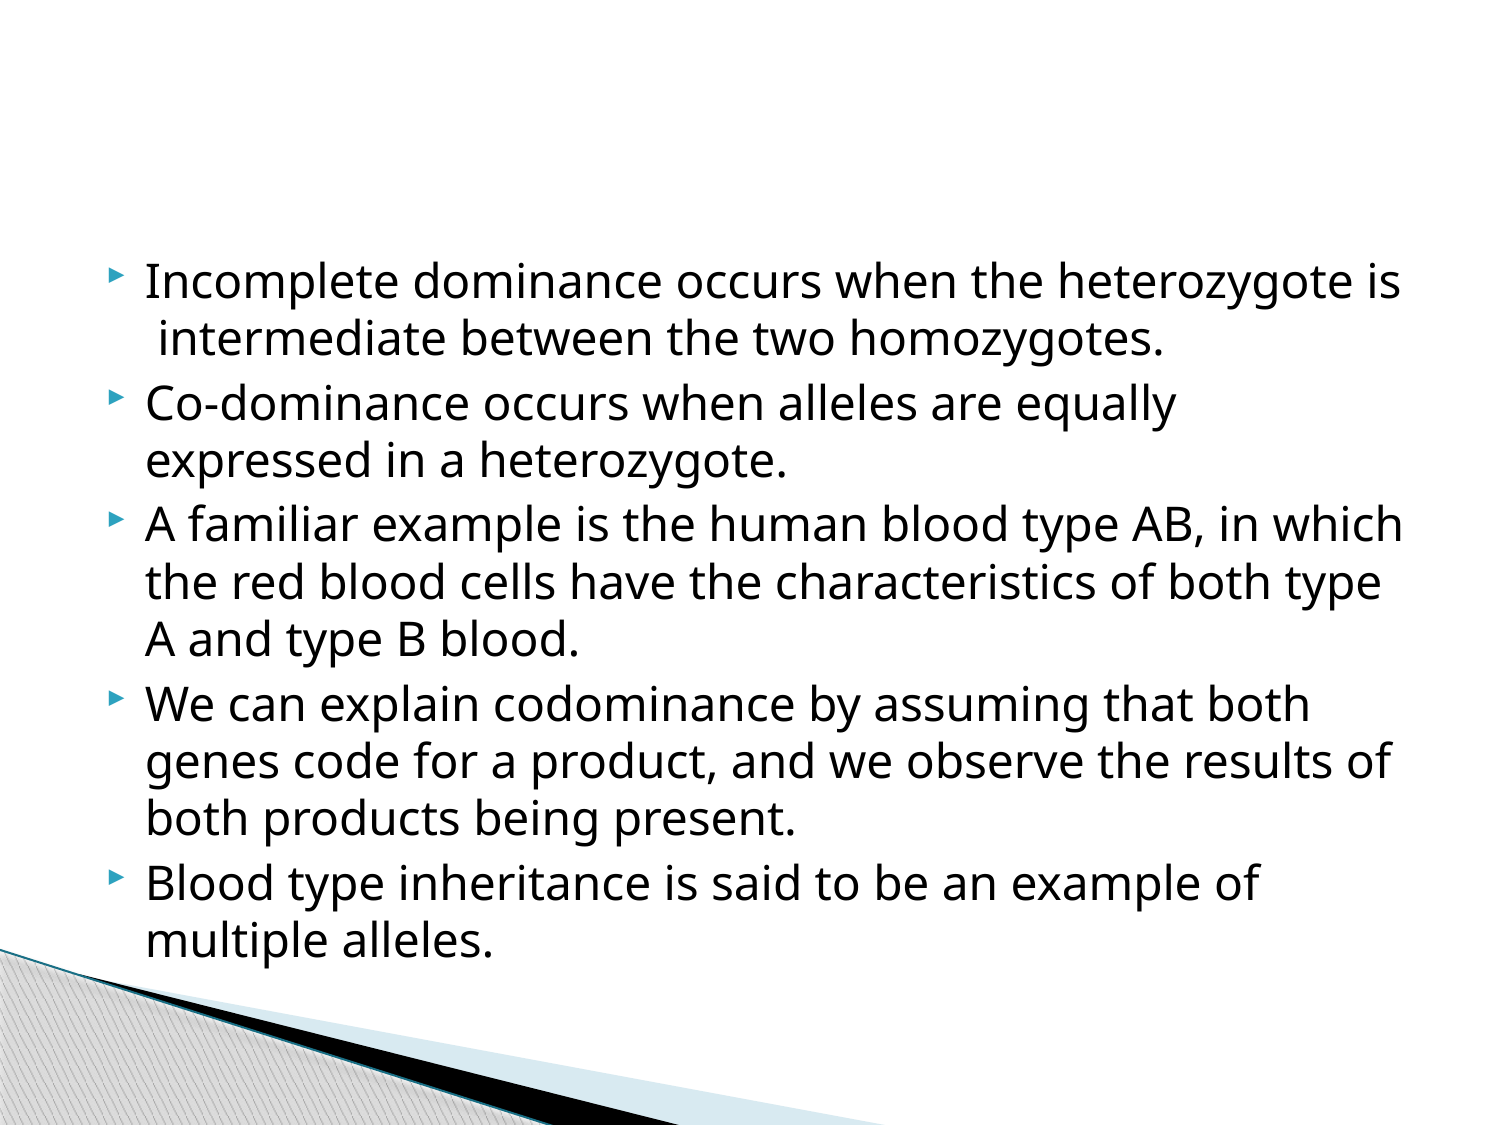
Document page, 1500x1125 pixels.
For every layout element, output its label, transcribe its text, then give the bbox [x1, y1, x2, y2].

list Incomplete dominance occurs when the heterozygote is intermediate between the two homozygotes. Co-dominance occurs when alleles are equally expressed in a heterozygote. A familiar example is the human blood type AB, in which the red blood cells have the characteristics of both type A and type B blood. We can explain codominance by assuming that both genes code for a product, and we observe the results of both products being present. Blood type inheritance is said to be an example of multiple alleles. [75, 243, 1425, 986]
